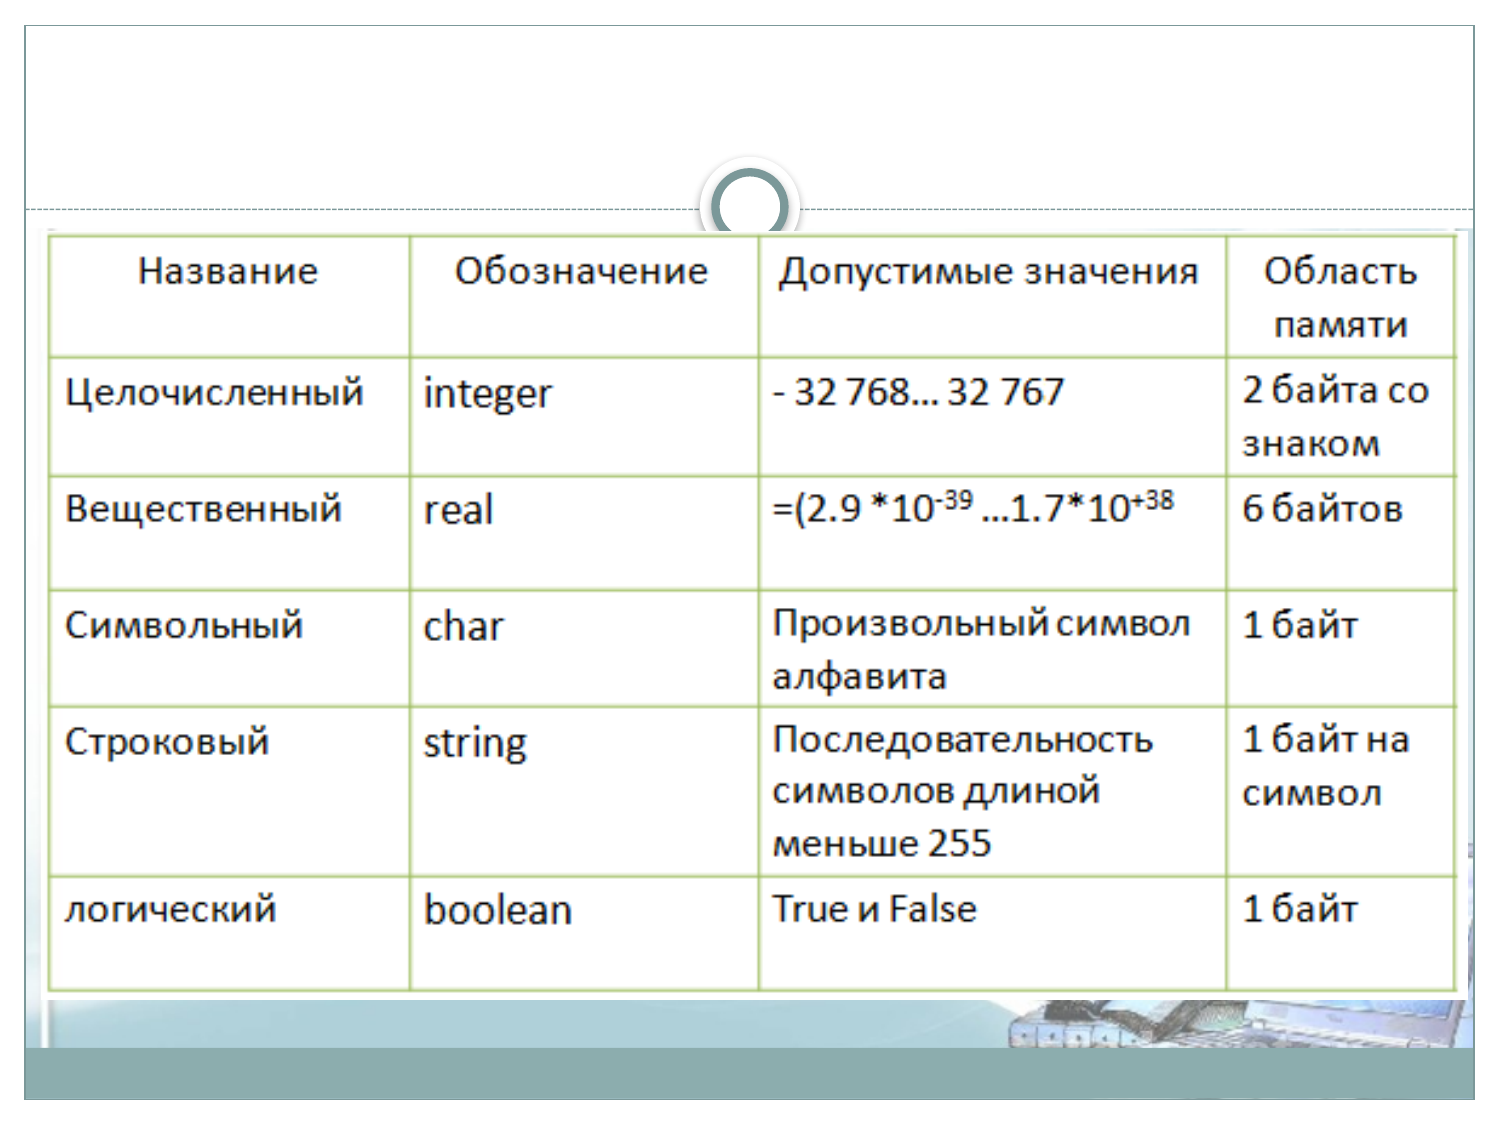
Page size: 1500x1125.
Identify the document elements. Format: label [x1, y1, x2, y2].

picture [26, 229, 1473, 1047]
